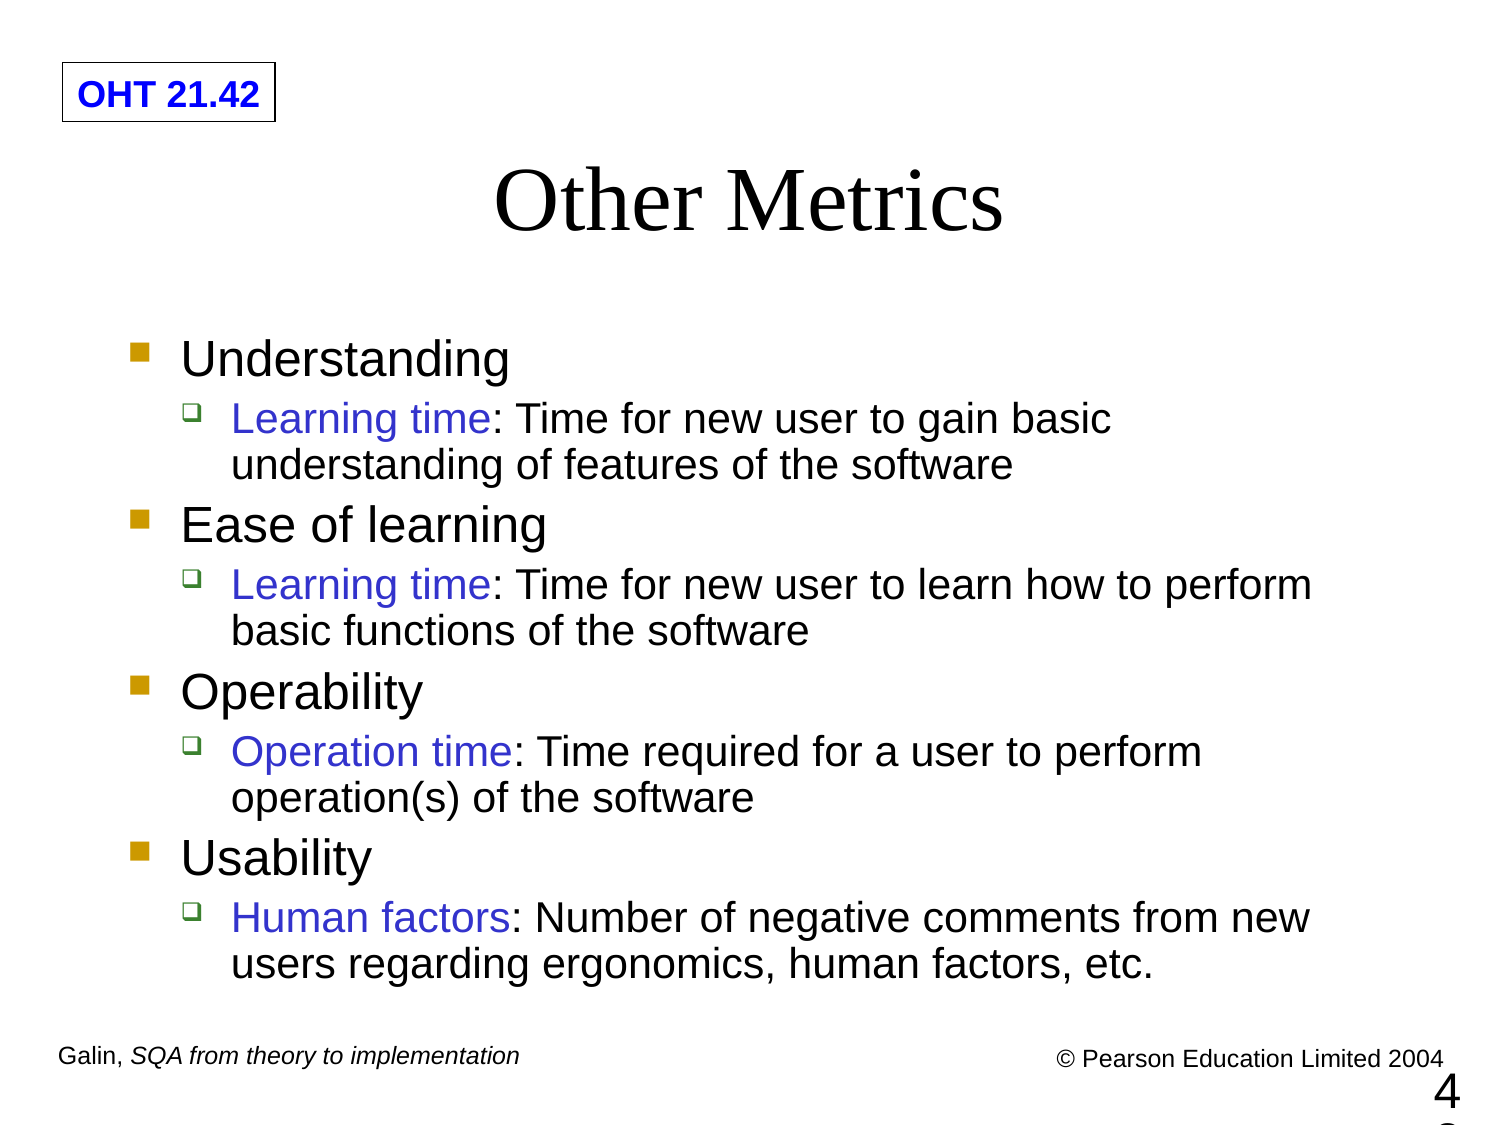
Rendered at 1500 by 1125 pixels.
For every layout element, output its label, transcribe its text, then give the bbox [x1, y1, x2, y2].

list Understanding Learning time: Time for new user to gain basic understanding of features of the software Ease of learning Learning time: Time for new user to learn how to perform basic functions of the software Operability Operation time: Time required for a user to perform operation(s) of the software Usability Human factors: Number of negative comments from new users regarding ergonomics, human factors, etc. [112, 324, 1388, 1001]
slide_number 42 [1418, 1051, 1479, 1112]
title Other Metrics [112, 99, 1388, 288]
